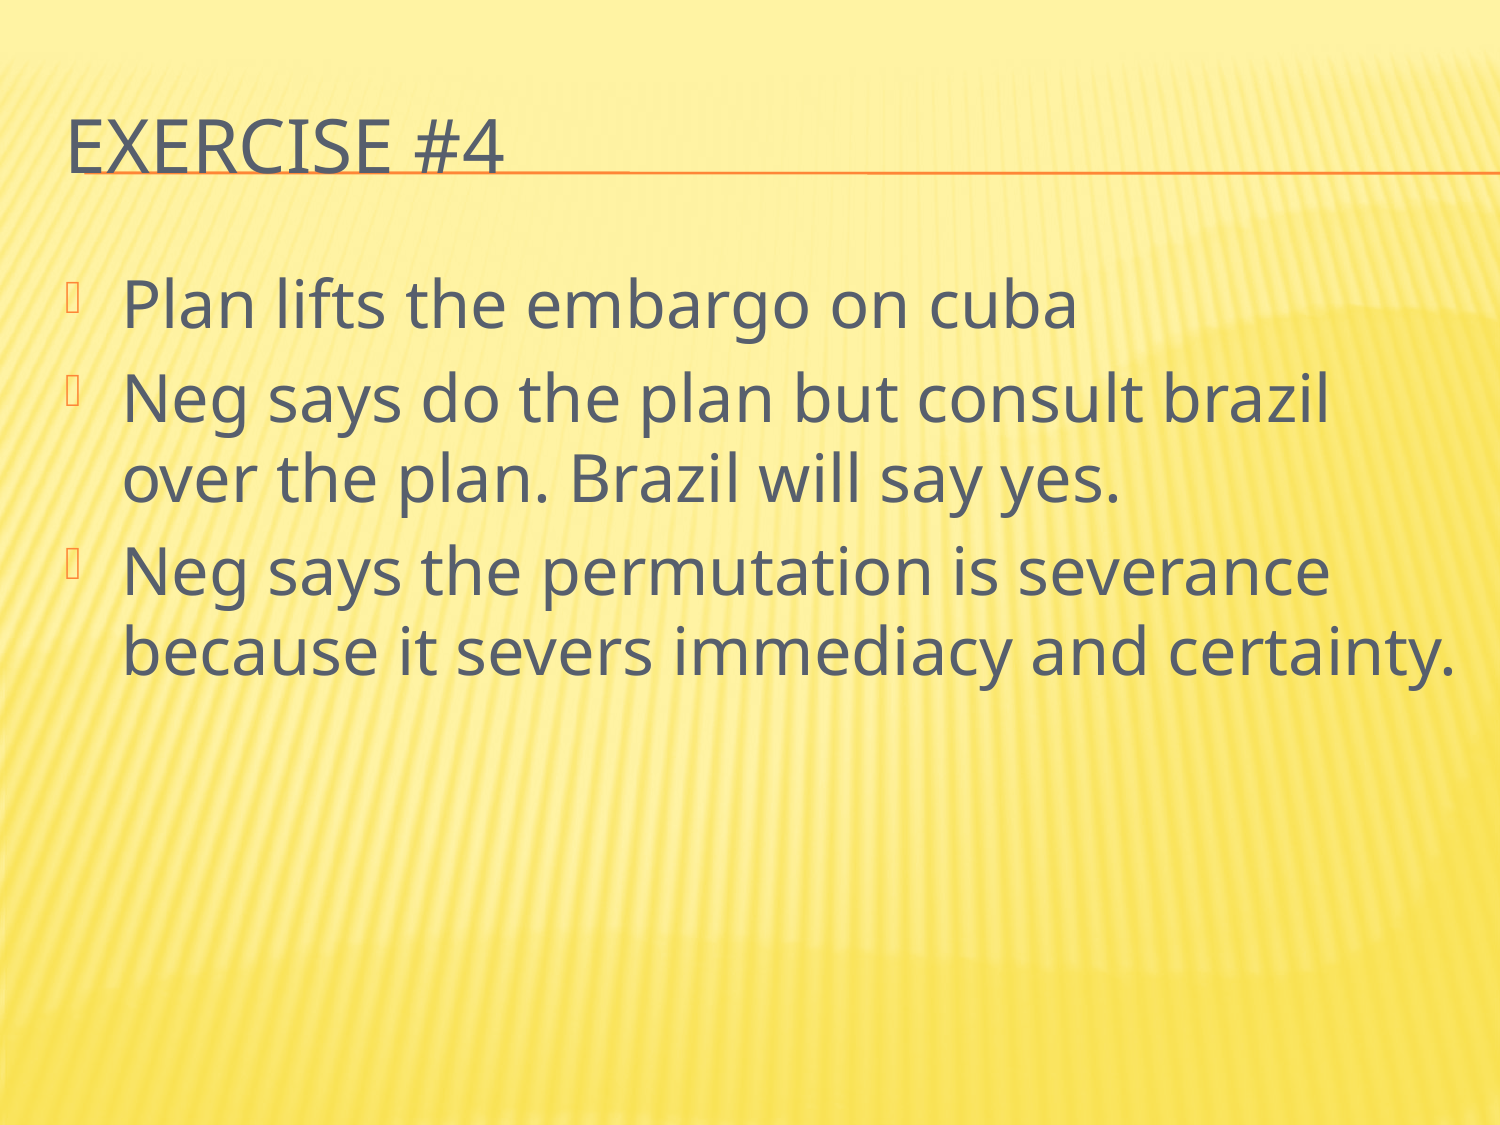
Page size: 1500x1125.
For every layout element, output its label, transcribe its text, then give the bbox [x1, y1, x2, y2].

list Plan lifts the embargo on cuba Neg says do the plan but consult brazil over the plan. Brazil will say yes. Neg says the permutation is severance because it severs immediacy and certainty. [50, 254, 1475, 998]
title Exercise #4 [50, 75, 1475, 213]
